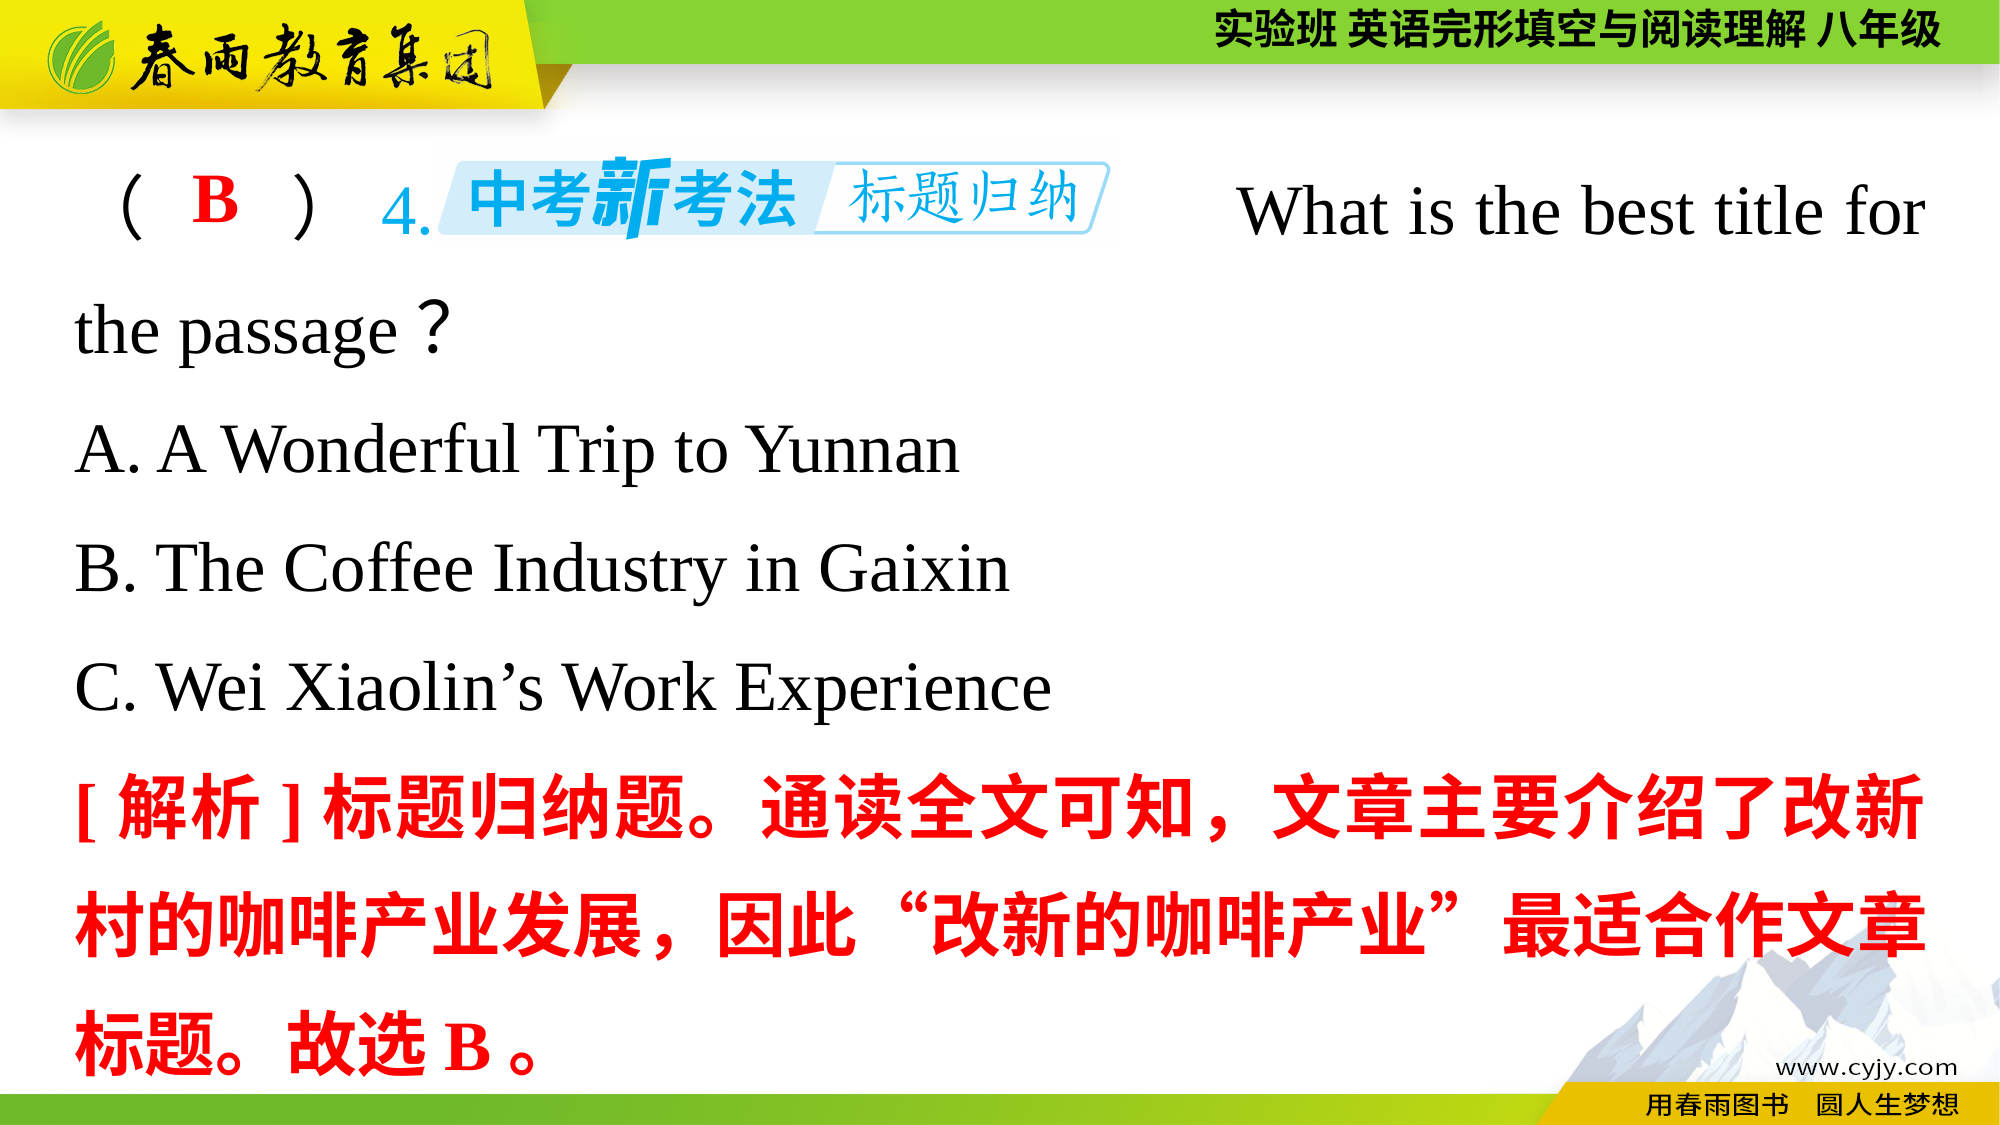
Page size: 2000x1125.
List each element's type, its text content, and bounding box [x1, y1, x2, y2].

text_box [解析]标题归纳题。通读全文可知，文章主要介绍了改新村的咖啡产业发展，因此“改新的咖啡产业”最适合作文章标题。故选B。 [59, 720, 1944, 1093]
list （ ）4. What is the best title for the passage？ A. A Wonderful Trip to Yunnan B. The Coffee Industry in Gaixin C. Wei Xiaolin’s Work Experience [59, 122, 1944, 720]
picture [0, 0, 2000, 1125]
text_box B [177, 144, 255, 244]
